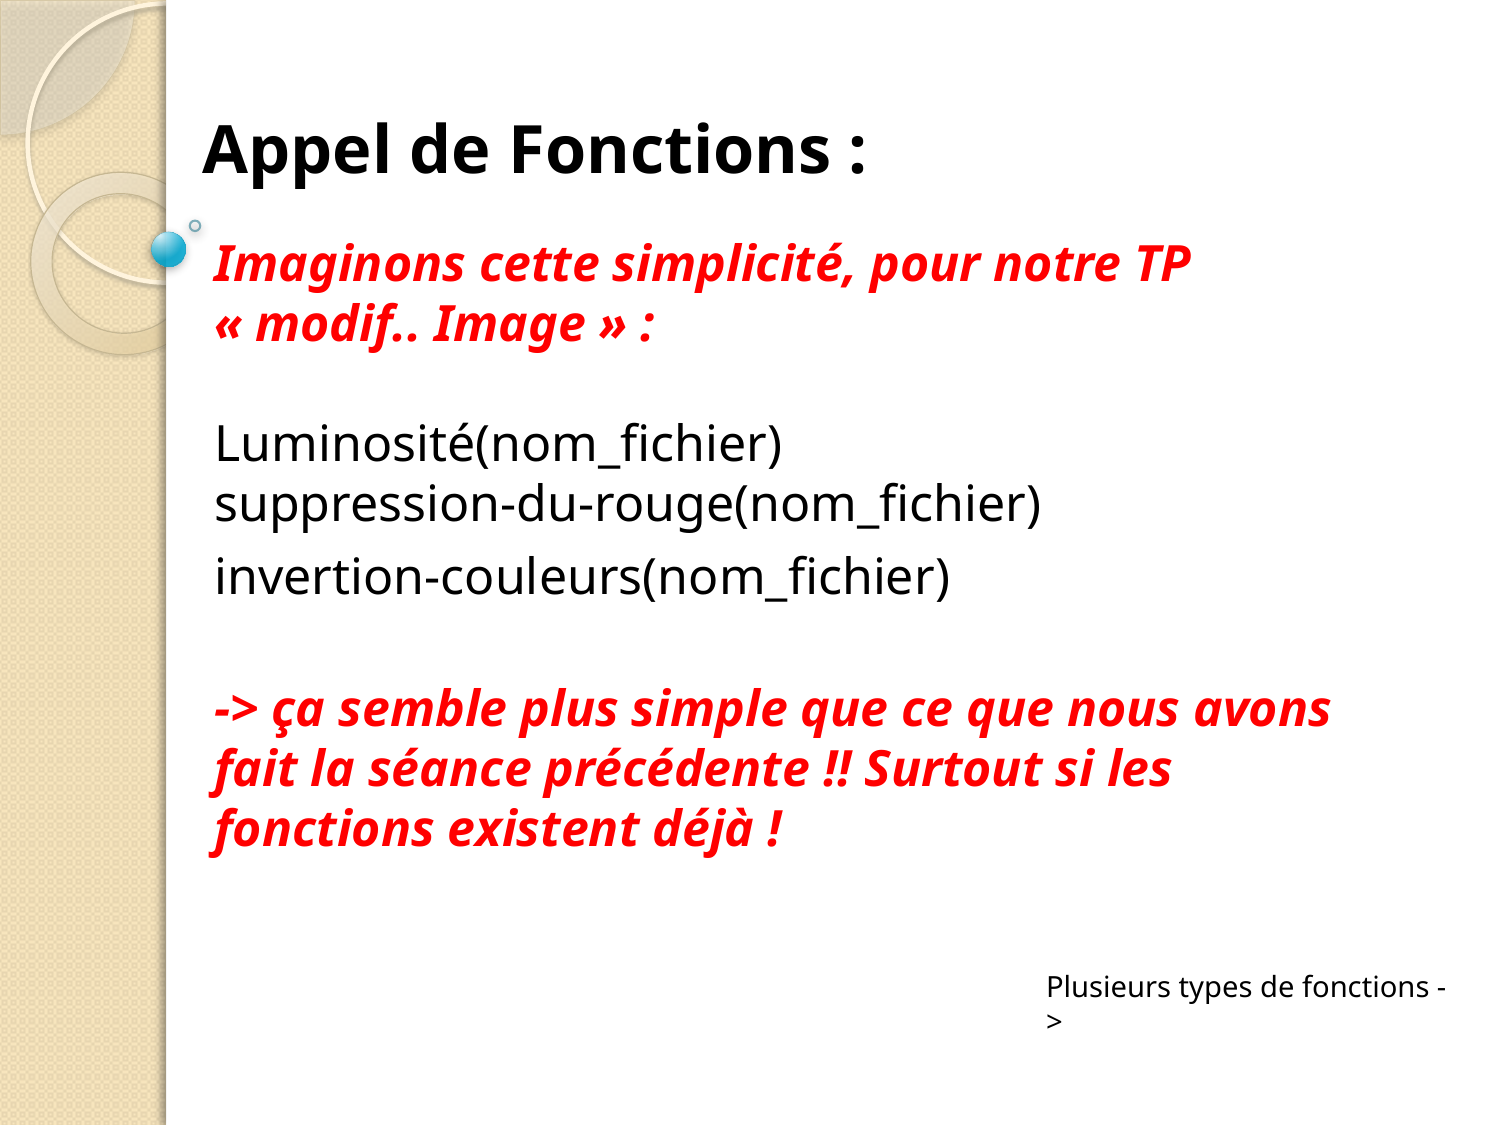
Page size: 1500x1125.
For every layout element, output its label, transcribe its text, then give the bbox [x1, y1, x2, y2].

subtitle Imaginons cette simplicité, pour notre TP « modif.. Image » : Luminosité(nom_fichier) suppression-du-rouge(nom_fichier) invertion-couleurs(nom_fichier) -> ça semble plus simple que ce que nous avons fait la séance précédente !! Surtout si les fonctions existent déjà ! [194, 231, 1410, 1035]
text_box Plusieurs types de fonctions -> [1031, 960, 1477, 1046]
text_box Appel de Fonctions : [187, 187, 1440, 294]
